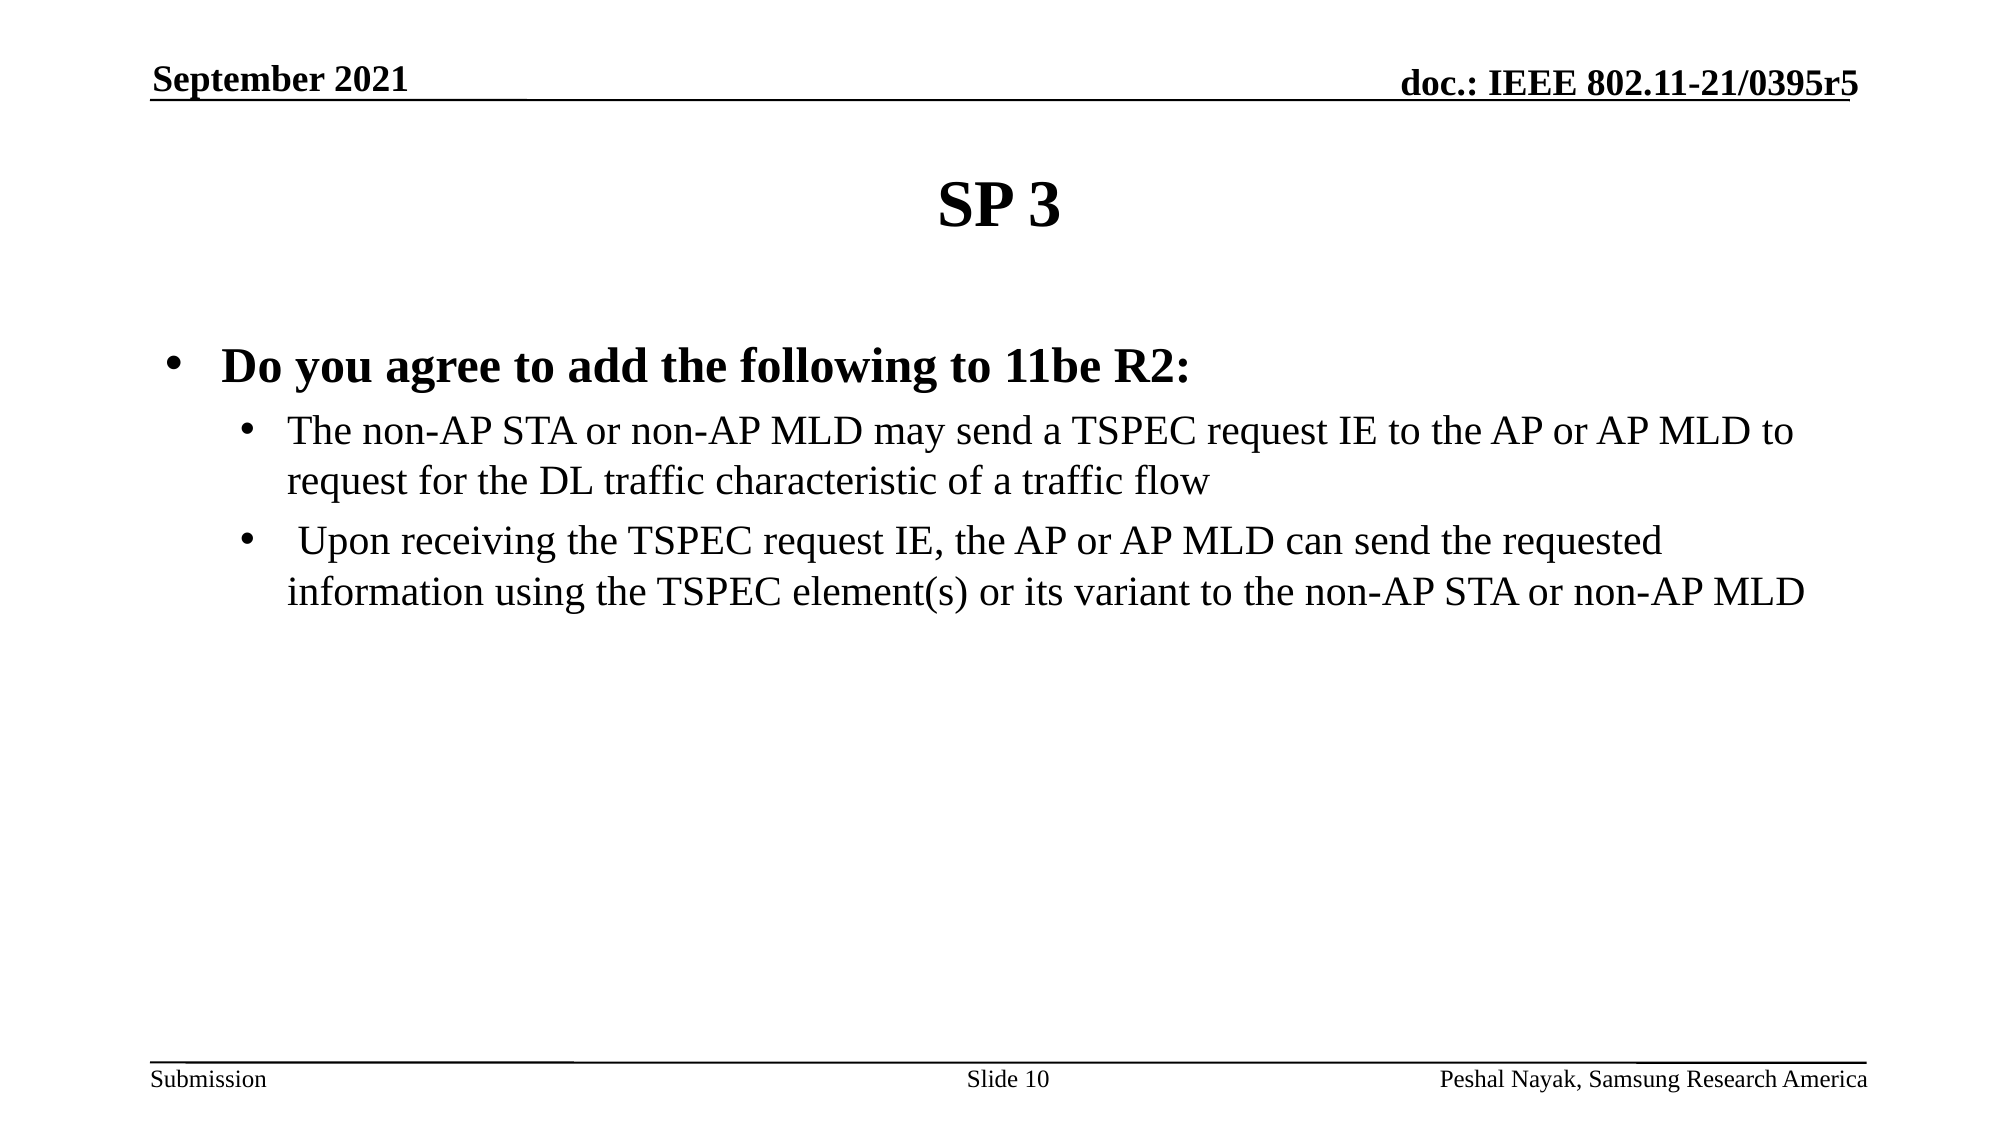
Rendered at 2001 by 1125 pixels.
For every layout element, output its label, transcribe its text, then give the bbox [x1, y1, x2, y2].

slide_number Slide 10 [950, 1061, 1067, 1123]
title SP 3 [149, 112, 1850, 288]
footer Peshal Nayak, Samsung Research America [1171, 1061, 1869, 1093]
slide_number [152, 54, 563, 100]
list Do you agree to add the following to 11be R2: The non-AP STA or non-AP MLD may send a TSPEC request IE to the AP or AP MLD to request for the DL traffic characteristic of a traffic flow Upon receiving the TSPEC request IE, the AP or AP MLD can send the requested information using the TSPEC element(s) or its variant to the non-AP STA or non-AP MLD [149, 324, 1850, 1000]
